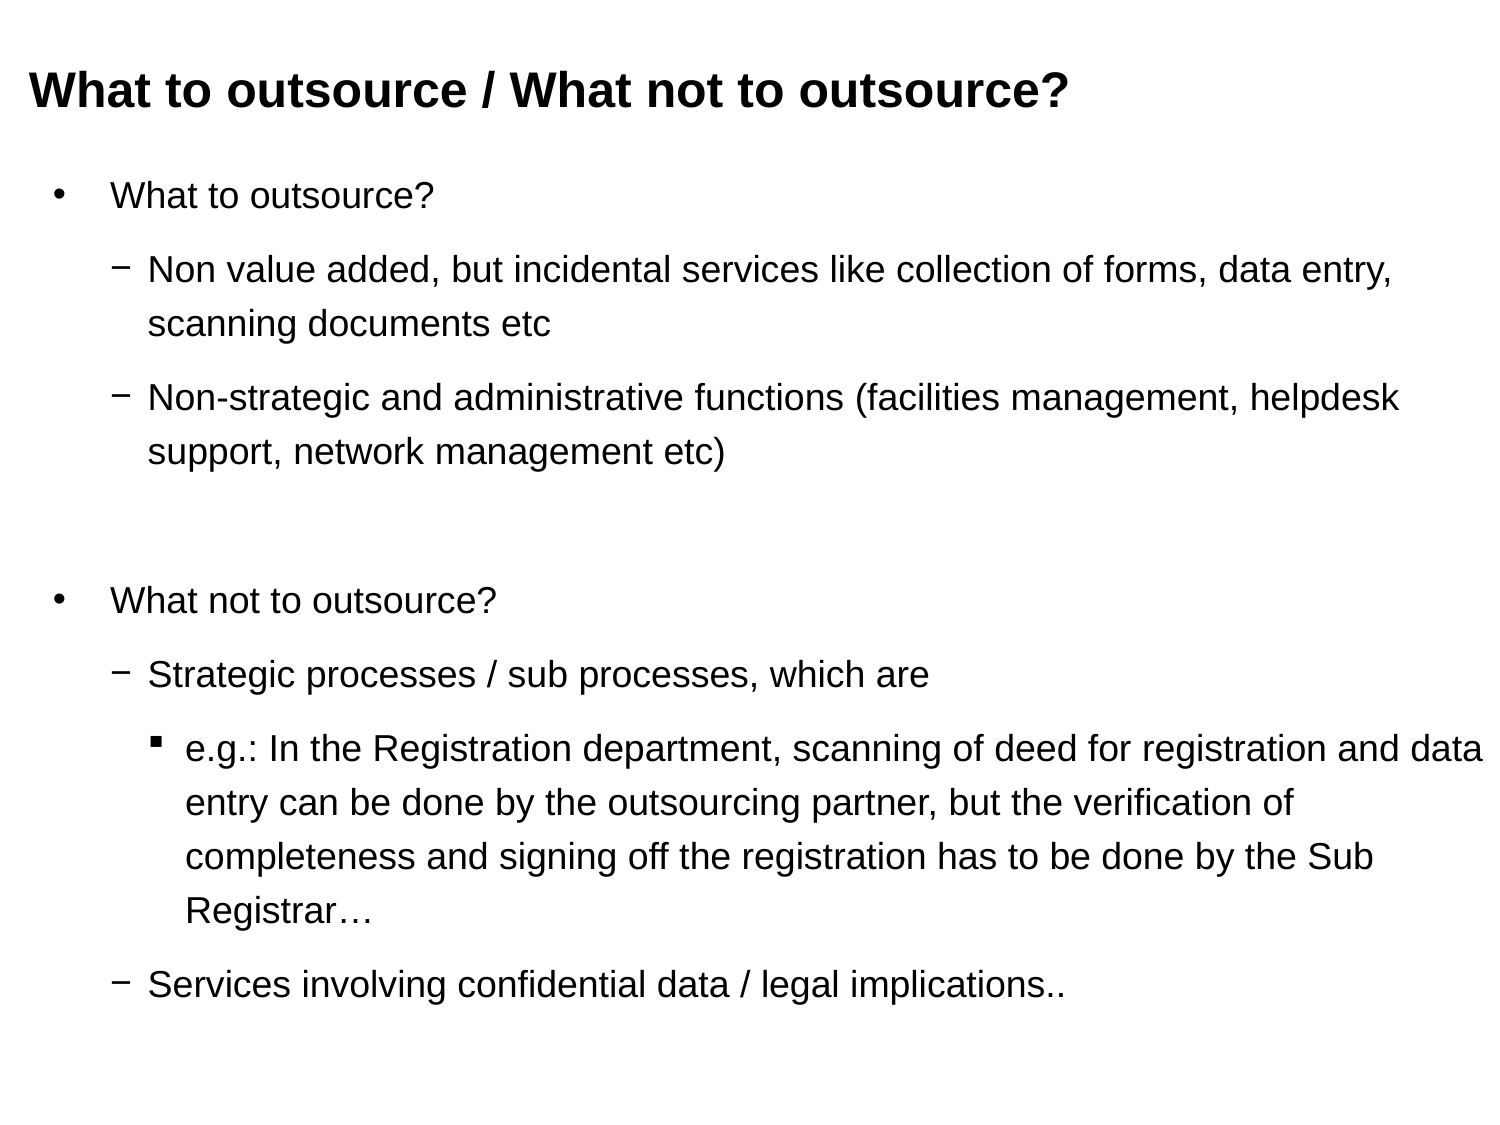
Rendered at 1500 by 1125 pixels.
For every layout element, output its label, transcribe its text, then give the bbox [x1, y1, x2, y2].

title What to outsource / What not to outsource? [28, 57, 1474, 183]
list What to outsource? Non value added, but incidental services like collection of forms, data entry, scanning documents etc Non-strategic and administrative functions (facilities management, helpdesk support, network management etc) What not to outsource? Strategic processes / sub processes, which are e.g.: In the Registration department, scanning of deed for registration and data entry can be done by the outsourcing partner, but the verification of completeness and signing off the registration has to be done by the Sub Registrar… Services involving confidential data / legal implications.. [52, 161, 1500, 975]
